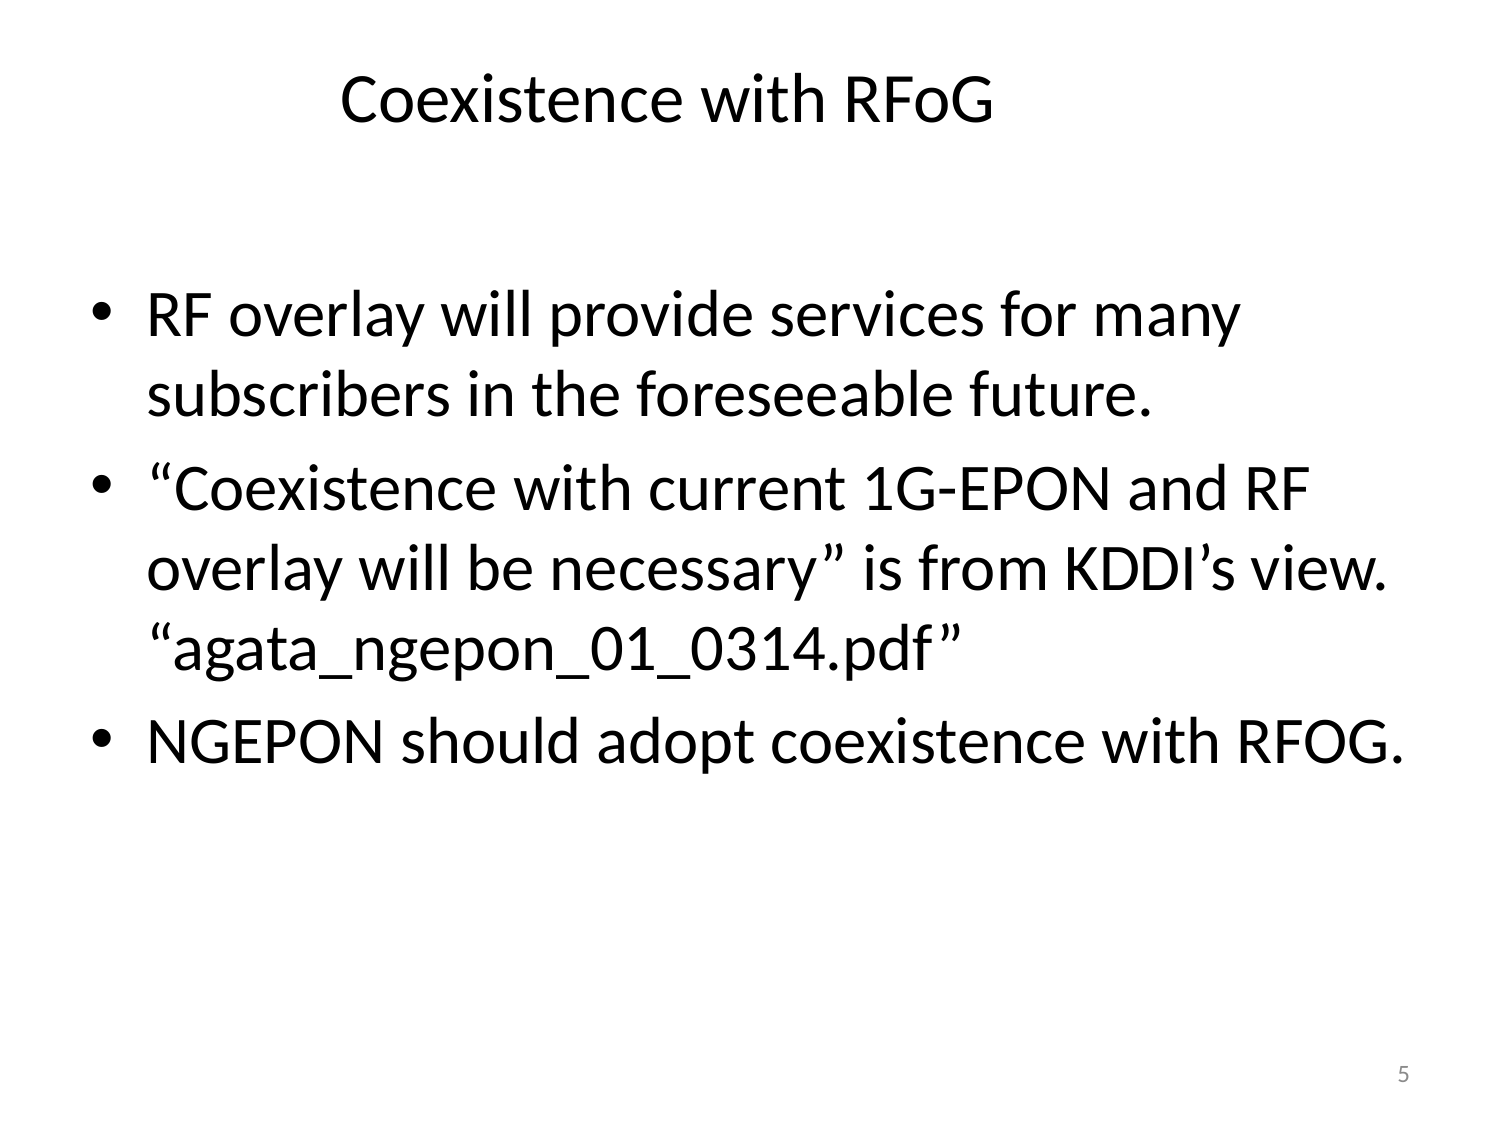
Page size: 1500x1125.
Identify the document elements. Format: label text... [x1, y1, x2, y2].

list RF overlay will provide services for many subscribers in the foreseeable future. “Coexistence with current 1G-EPON and RF overlay will be necessary” is from KDDI’s view. “agata_ngepon_01_0314.pdf” NGEPON should adopt coexistence with RFOG. [75, 262, 1425, 1005]
slide_number 5 [1074, 1042, 1425, 1103]
title Coexistence with RFoG [75, 0, 1263, 188]
